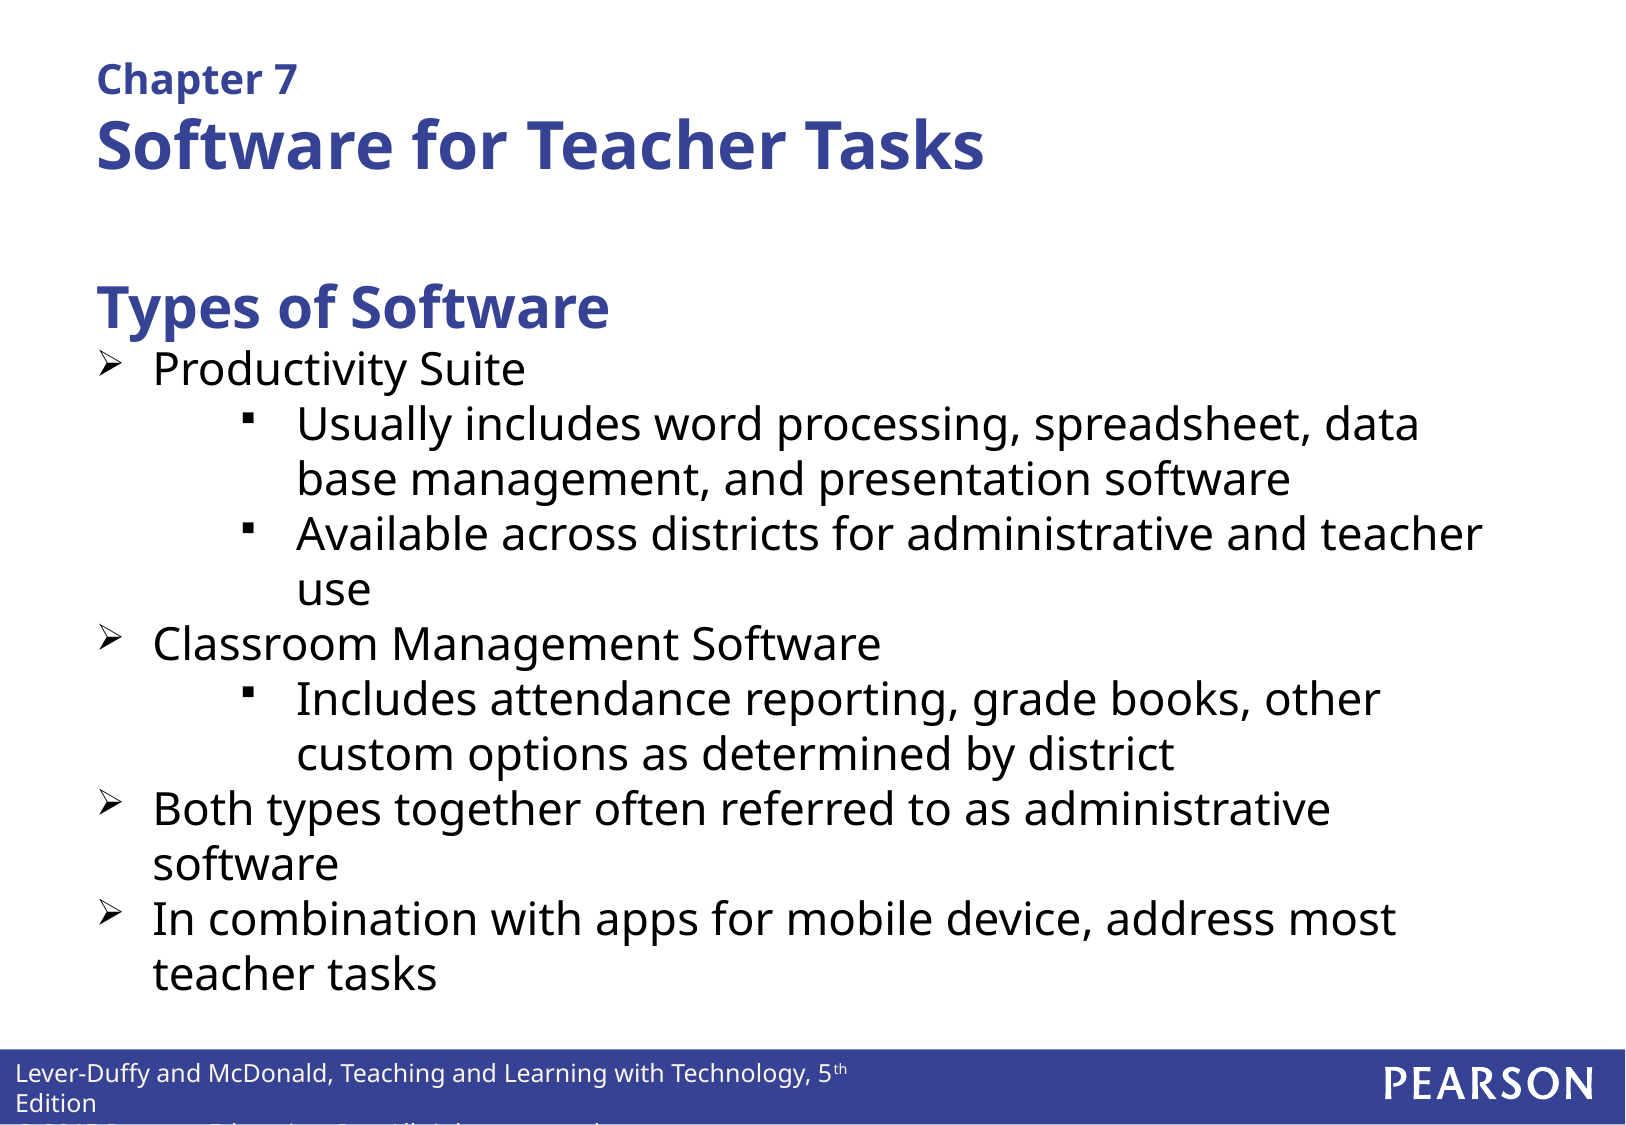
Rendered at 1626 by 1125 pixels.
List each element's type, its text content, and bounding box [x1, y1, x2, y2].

list Types of Software Productivity Suite Usually includes word processing, spreadsheet, data base management, and presentation software Available across districts for administrative and teacher use Classroom Management Software Includes attendance reporting, grade books, other custom options as determined by district Both types together often referred to as administrative software In combination with apps for mobile device, address most teacher tasks [81, 262, 1544, 1005]
title Chapter 7 Software for Teacher Tasks [81, 45, 1544, 233]
